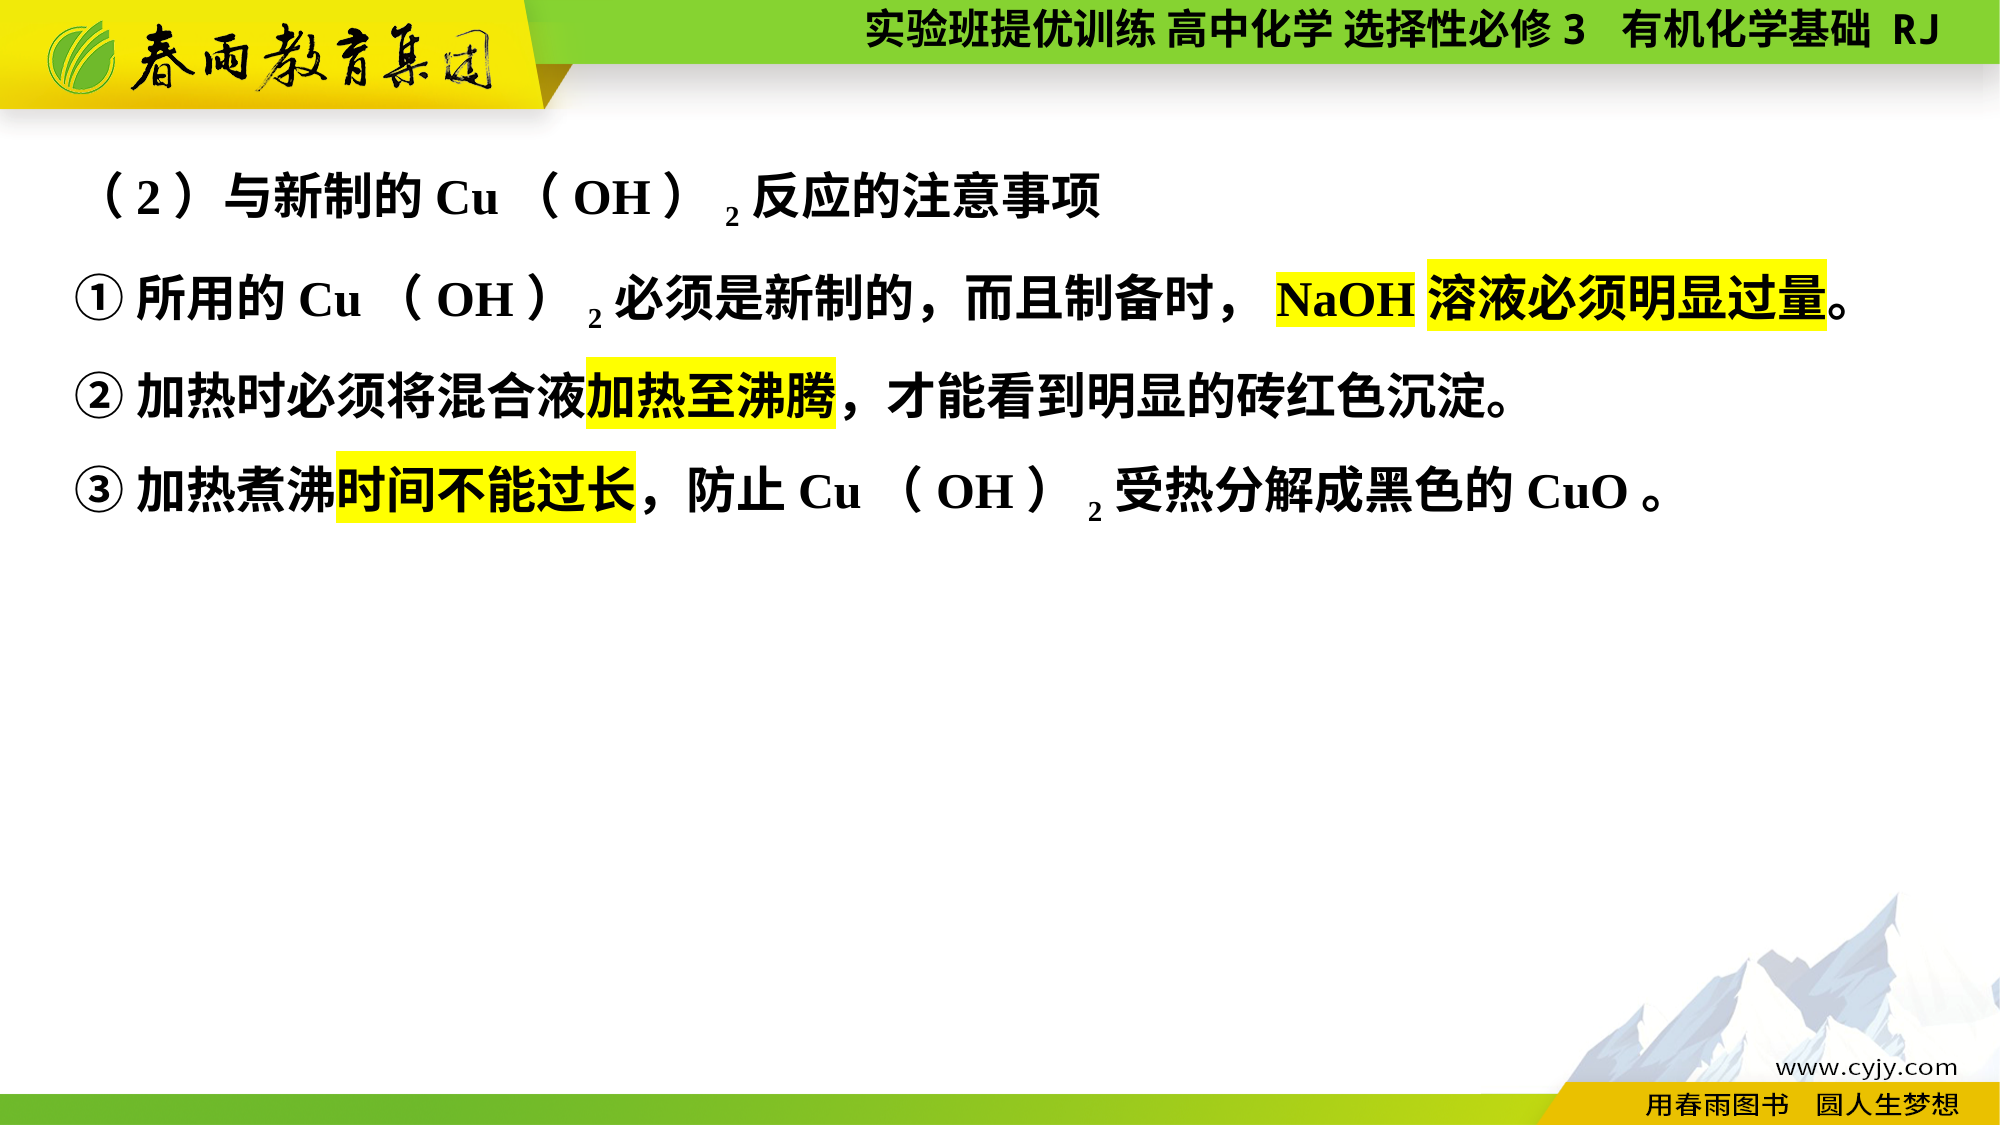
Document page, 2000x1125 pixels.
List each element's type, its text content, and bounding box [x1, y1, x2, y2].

list （2）与新制的Cu（OH）2反应的注意事项 ①所用的Cu（OH）2必须是新制的，而且制备时，NaOH溶液必须明显过量。 ②加热时必须将混合液加热至沸腾，才能看到明显的砖红色沉淀。 ③加热煮沸时间不能过长，防止Cu（OH）2受热分解成黑色的CuO。 [59, 122, 1944, 490]
picture [0, 0, 2000, 1125]
